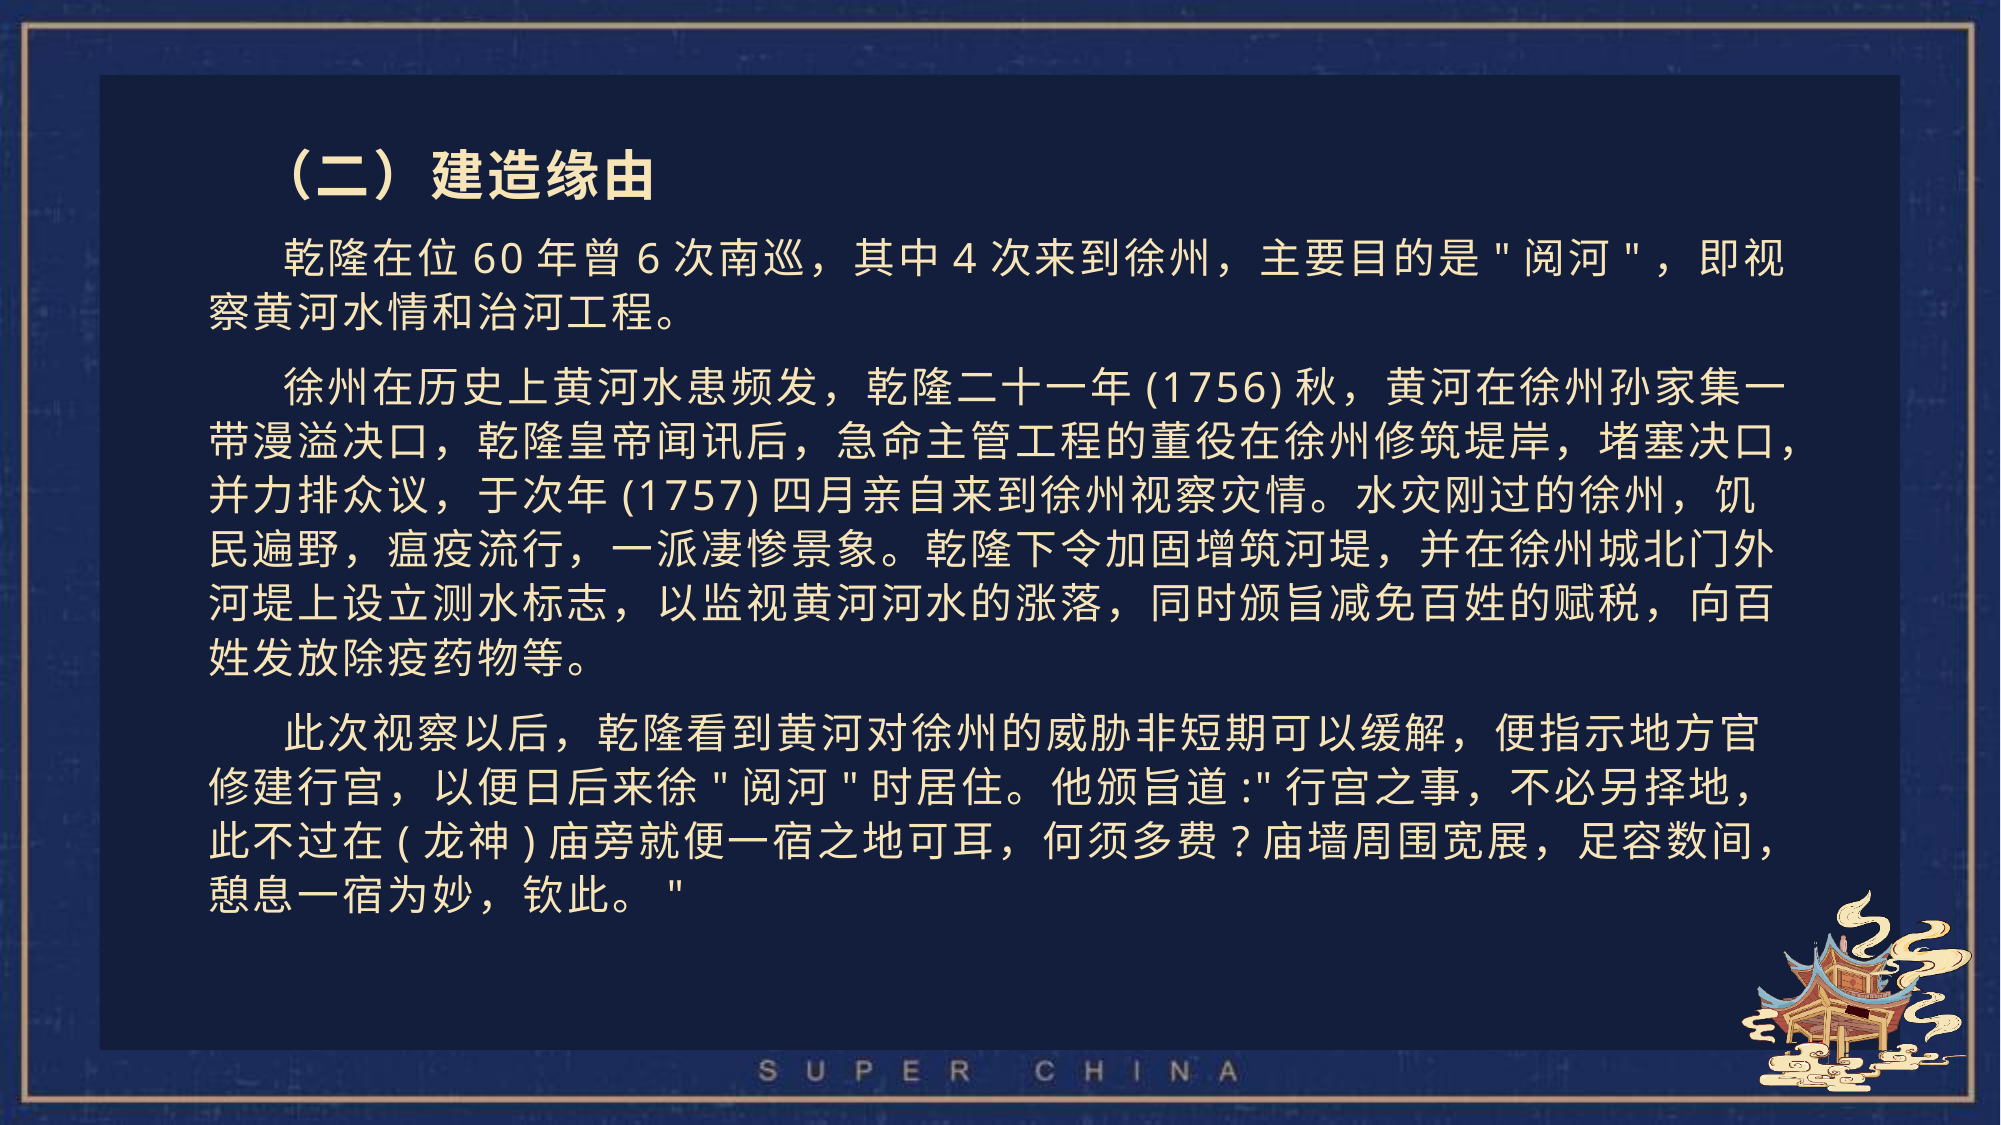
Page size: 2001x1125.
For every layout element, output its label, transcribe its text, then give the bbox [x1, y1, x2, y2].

picture [0, 0, 2001, 1125]
list （二）建造缘由 乾隆在位60年曾6次南巡，其中4次来到徐州，主要目的是"阅河"，即视察黄河水情和治河工程。 徐州在历史上黄河水患频发，乾隆二十一年(1756)秋，黄河在徐州孙家集一带漫溢决口，乾隆皇帝闻讯后，急命主管工程的董役在徐州修筑堤岸，堵塞决口，并力排众议，于次年(1757)四月亲自来到徐州视察灾情。水灾刚过的徐州，饥民遍野，瘟疫流行，一派凄惨景象。乾隆下令加固增筑河堤，并在徐州城北门外河堤上设立测水标志，以监视黄河河水的涨落，同时颁旨减免百姓的赋税，向百姓发放除疫药物等。 此次视察以后，乾隆看到黄河对徐州的威胁非短期可以缓解，便指示地方官修建行宫，以便日后来徐"阅河"时居住。他颁旨道:"行宫之事，不必另择地，此不过在(龙神)庙旁就便一宿之地可耳，何须多费?庙墙周围宽展，足容数间，憩息一宿为妙，钦此。" [191, 121, 1809, 953]
